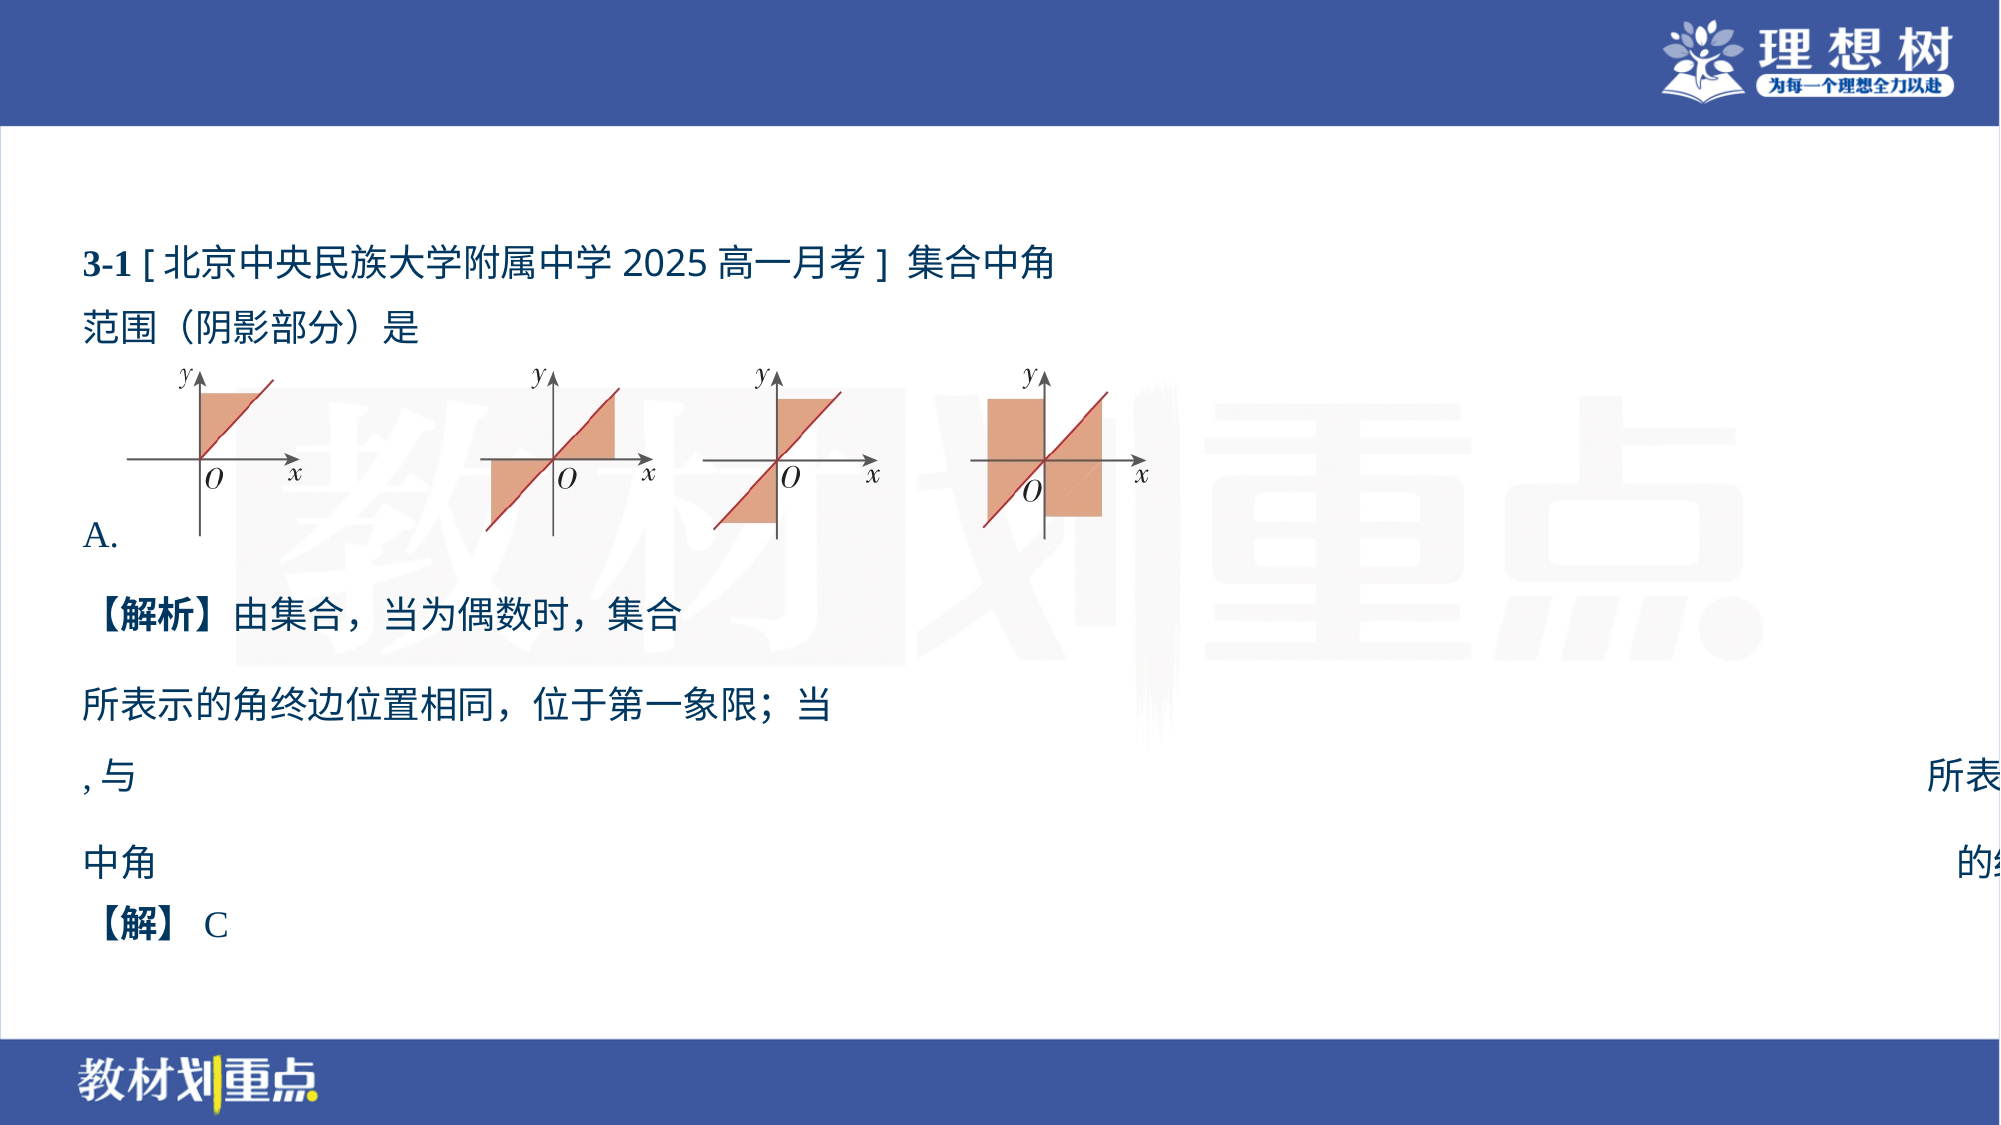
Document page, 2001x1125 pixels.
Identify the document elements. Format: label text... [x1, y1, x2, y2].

picture [1987, 775, 2000, 788]
picture [0, 0, 2000, 1125]
text_box 【解】C [82, 877, 1817, 938]
text_box A. B. C. D. [82, 365, 1817, 546]
